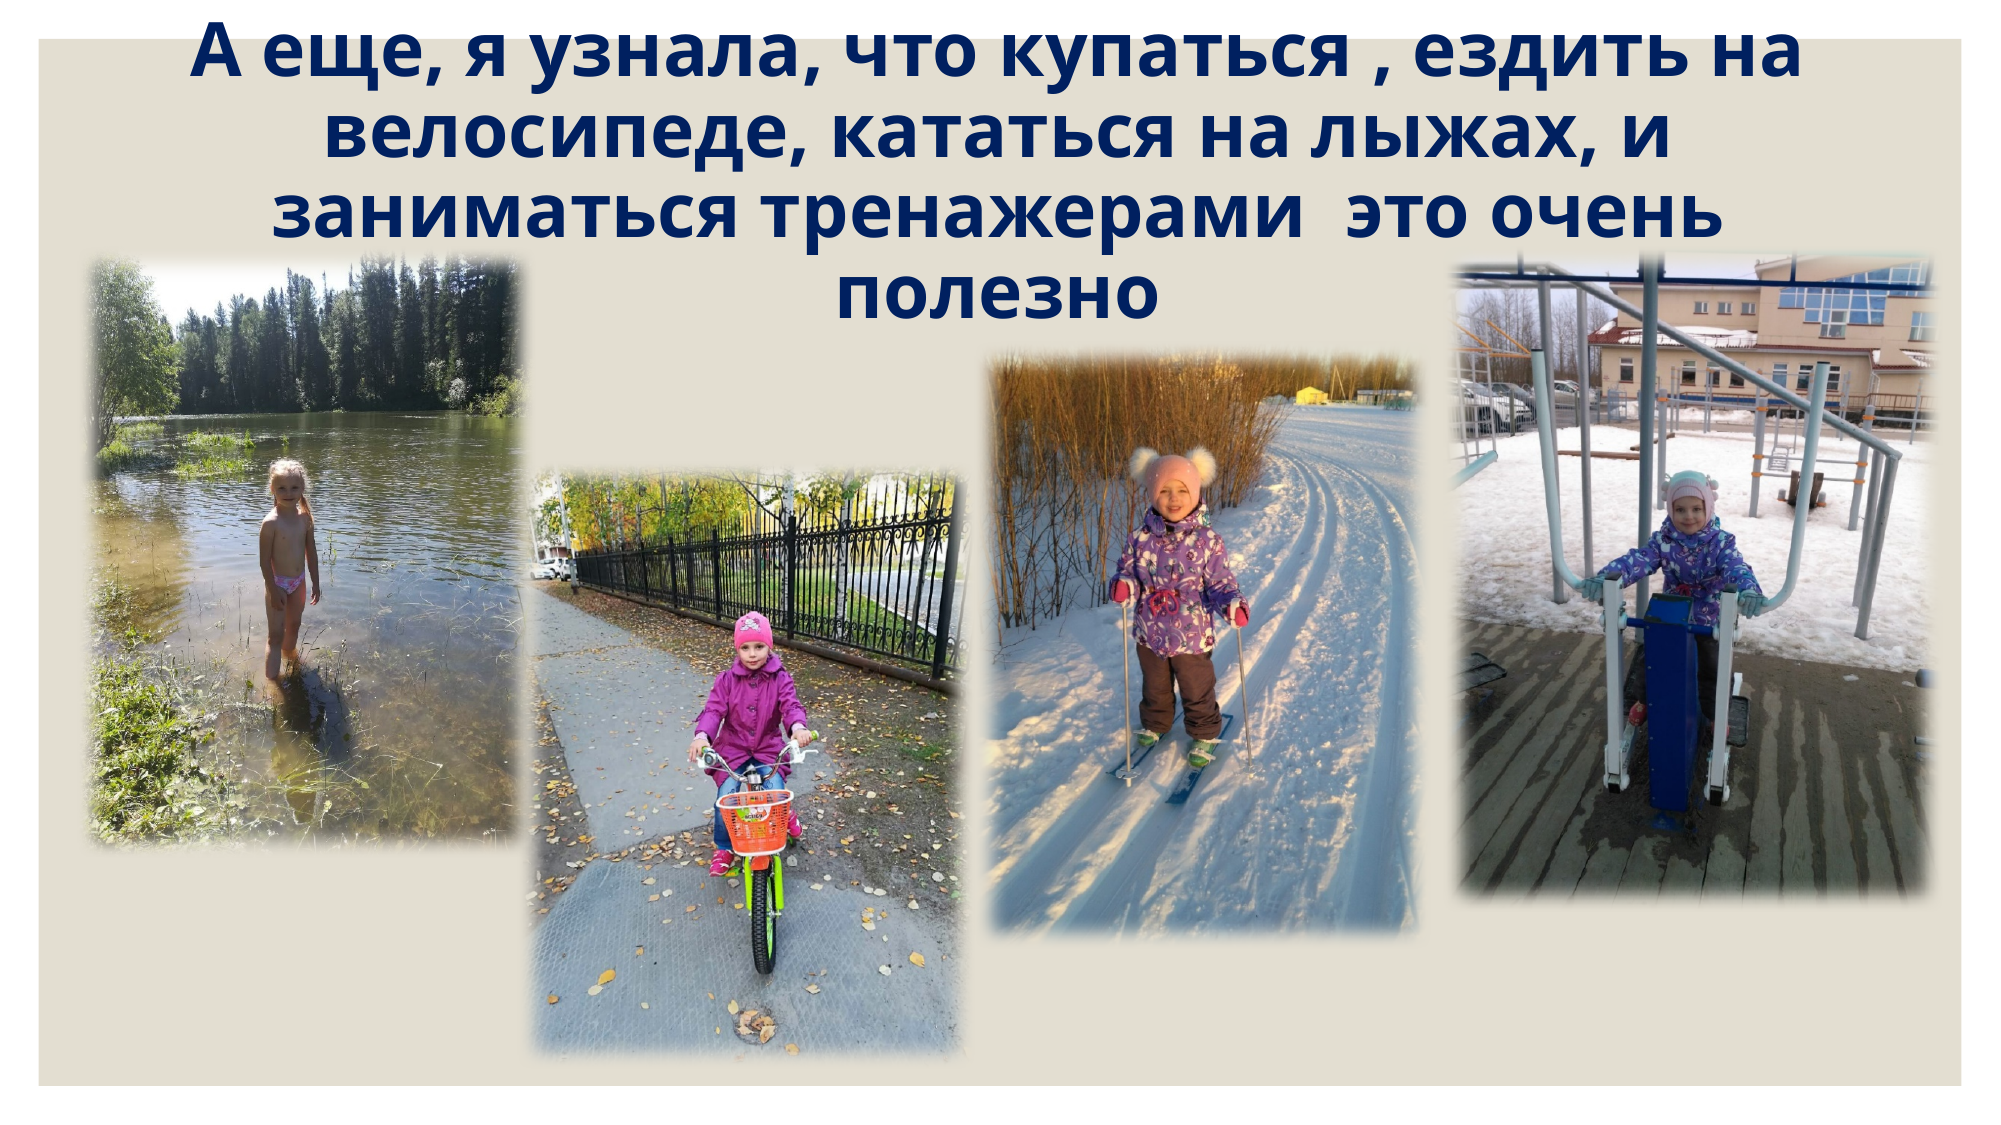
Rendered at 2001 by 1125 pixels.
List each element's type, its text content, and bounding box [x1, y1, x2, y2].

picture [77, 246, 536, 858]
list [517, 461, 975, 1070]
title А еще, я узнала, что купаться , ездить на велосипеде, кататься на лыжах, и заниматься тренажерами это очень полезно [173, 60, 1824, 286]
picture [1443, 246, 1943, 913]
picture [974, 341, 1431, 950]
